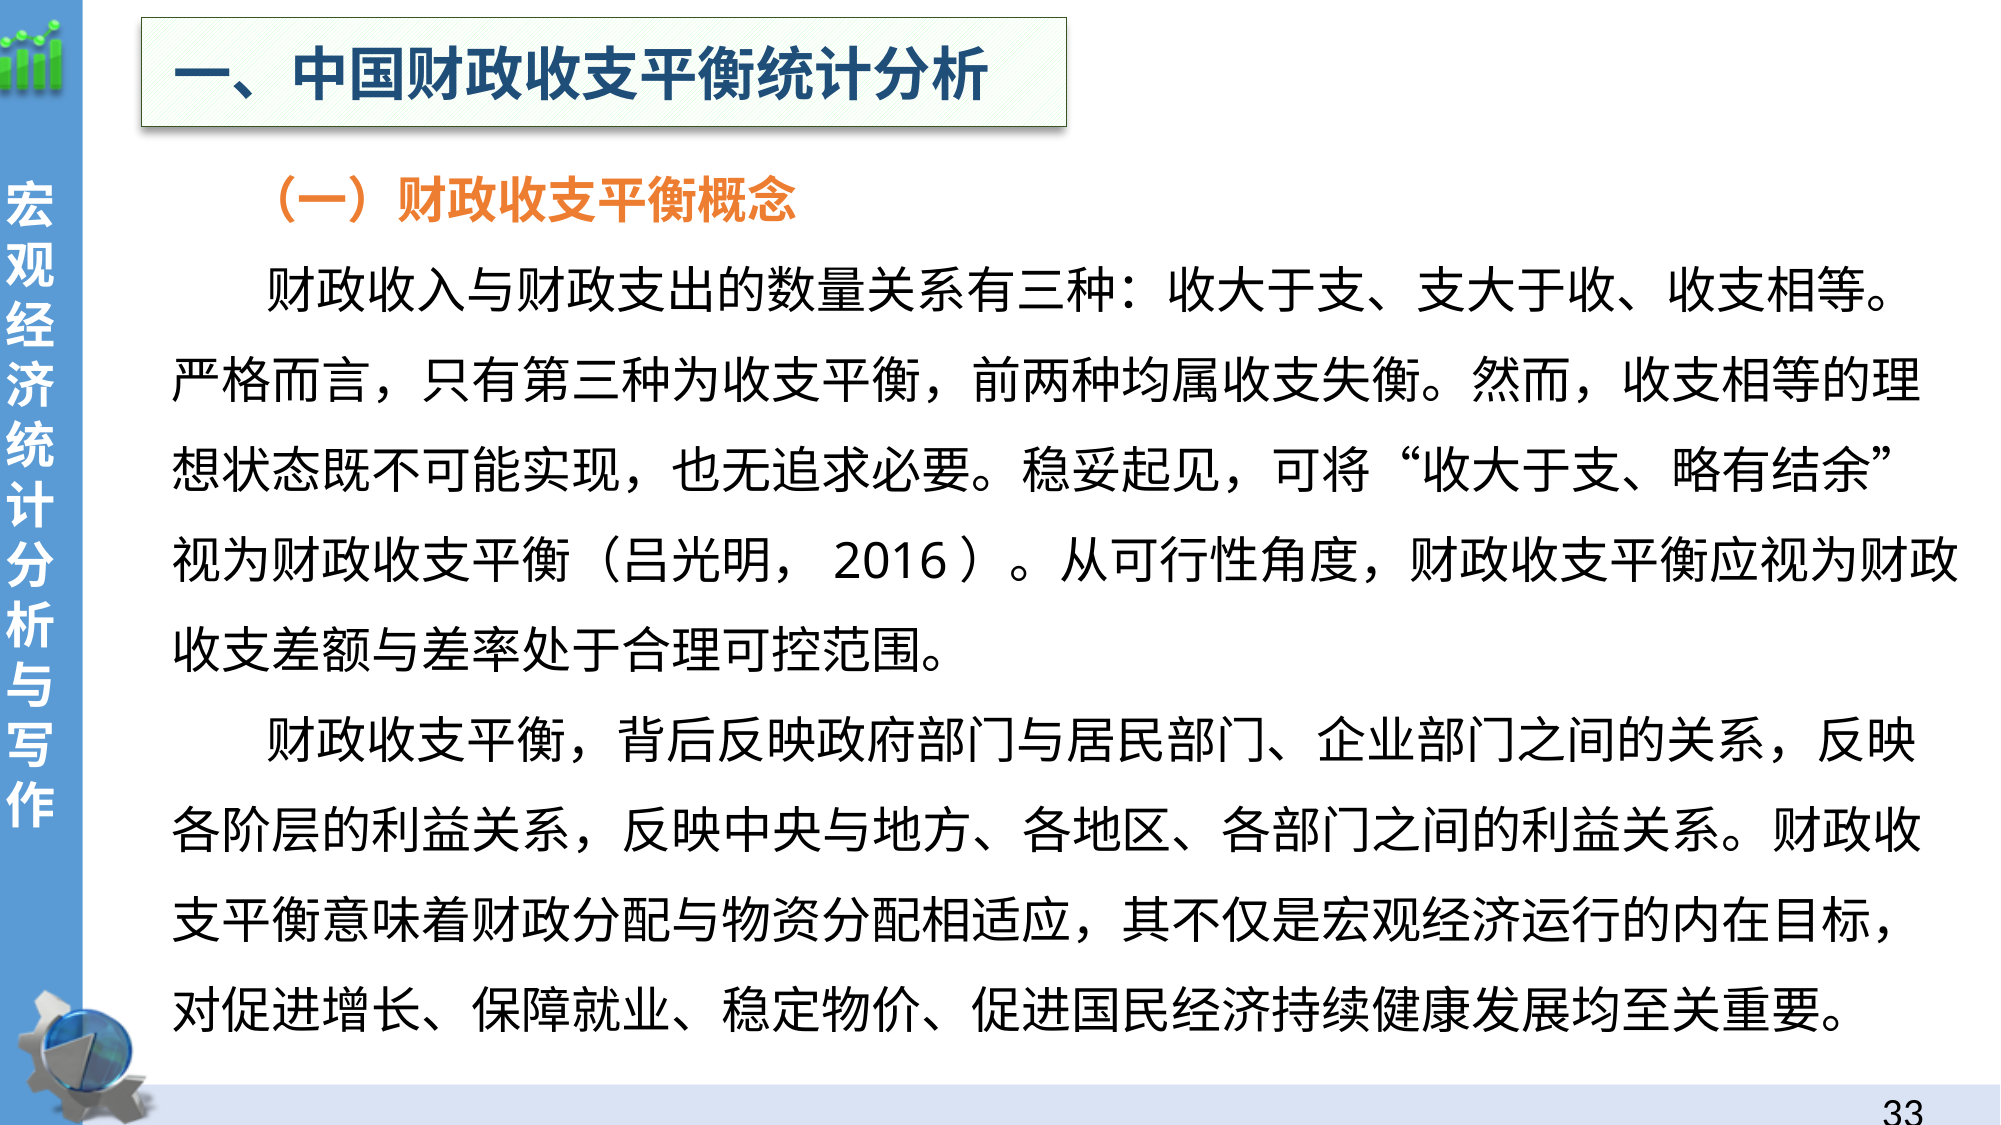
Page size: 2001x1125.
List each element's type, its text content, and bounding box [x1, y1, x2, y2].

text_box （一）财政收支平衡概念 财政收入与财政支出的数量关系有三种：收大于支、支大于收、收支相等。严格而言，只有第三种为收支平衡，前两种均属收支失衡。然而，收支相等的理想状态既不可能实现，也无追求必要。稳妥起见，可将“收大于支、略有结余”视为财政收支平衡（吕光明，2016）。从可行性角度，财政收支平衡应视为财政收支差额与差率处于合理可控范围。 财政收支平衡，背后反映政府部门与居民部门、企业部门之间的关系，反映各阶层的利益关系，反映中央与地方、各地区、各部门之间的利益关系。财政收支平衡意味着财政分配与物资分配相适应，其不仅是宏观经济运行的内在目标，对促进增长、保障就业、稳定物价、促进国民经济持续健康发展均至关重要。 [157, 131, 1976, 1047]
text_box 一、中国财政收支平衡统计分析 [141, 17, 1067, 127]
text_box 32 [1786, 1085, 1940, 1125]
picture [0, 0, 2001, 1125]
